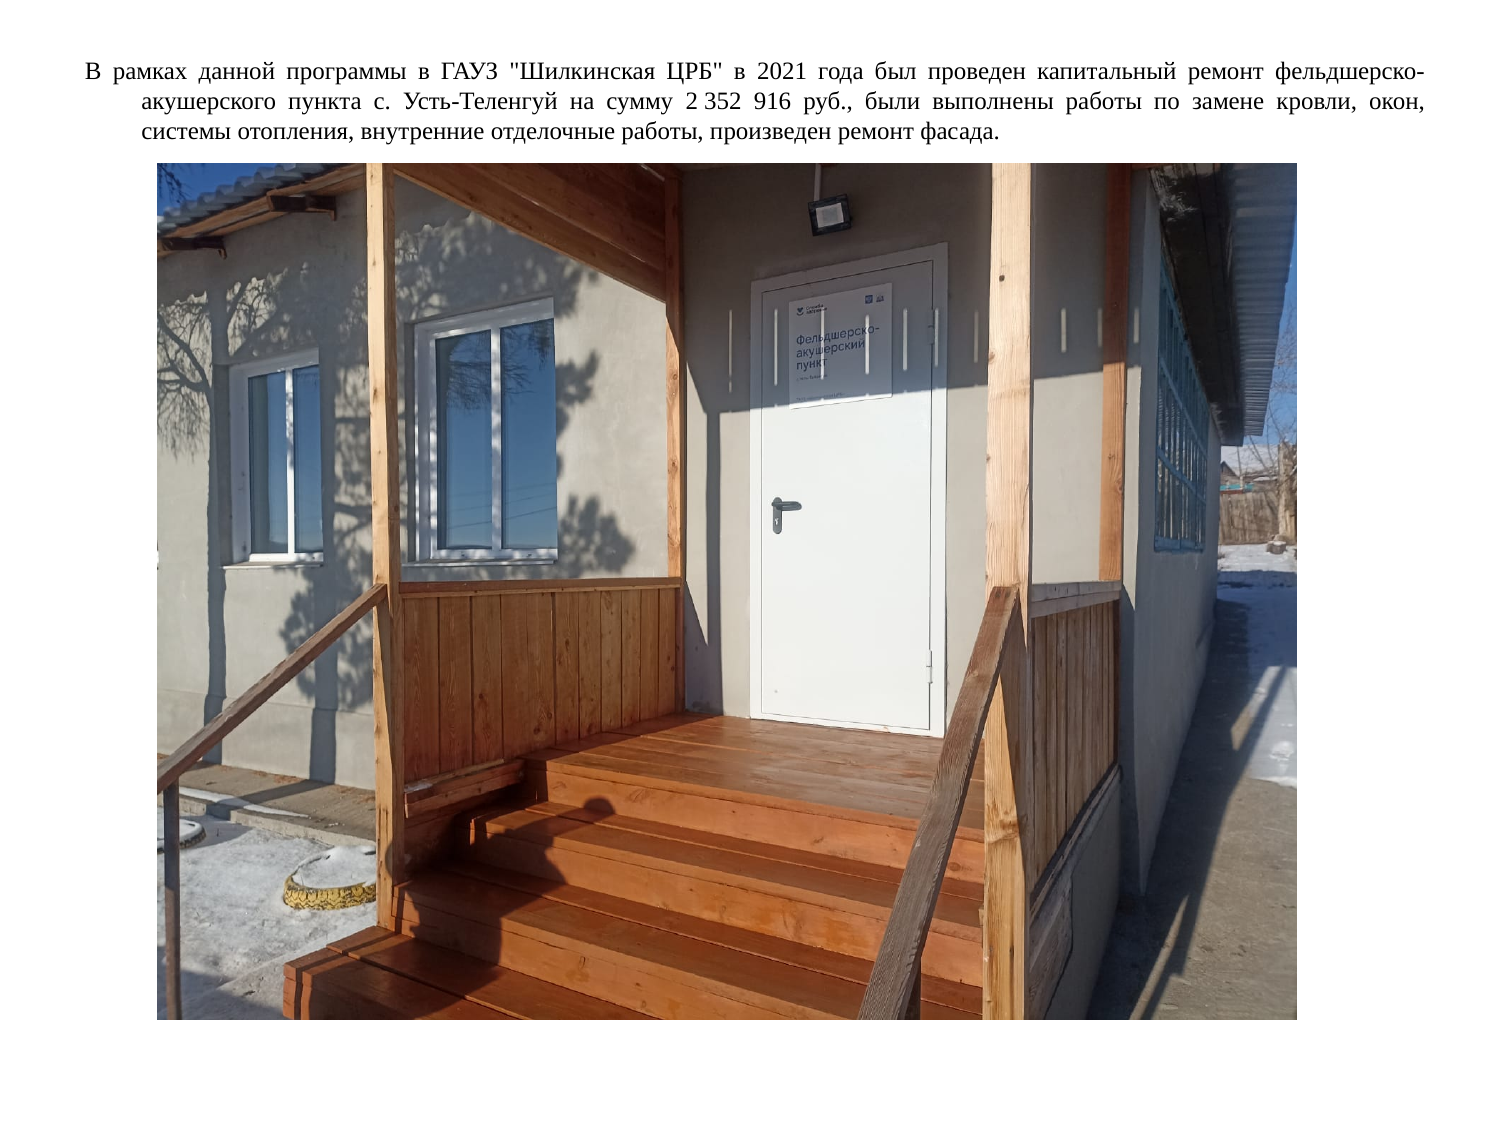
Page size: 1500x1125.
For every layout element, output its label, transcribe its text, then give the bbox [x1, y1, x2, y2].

picture [156, 163, 1298, 1020]
text_box В рамках данной программы в ГАУЗ "Шилкинская ЦРБ" в 2021 года был проведен капитальный ремонт фельдшерско-акушерского пункта с. Усть-Теленгуй на сумму 2 352 916 руб., были выполнены работы по замене кровли, окон, системы отопления, внутренние отделочные работы, произведен ремонт фасада. [70, 46, 1442, 152]
